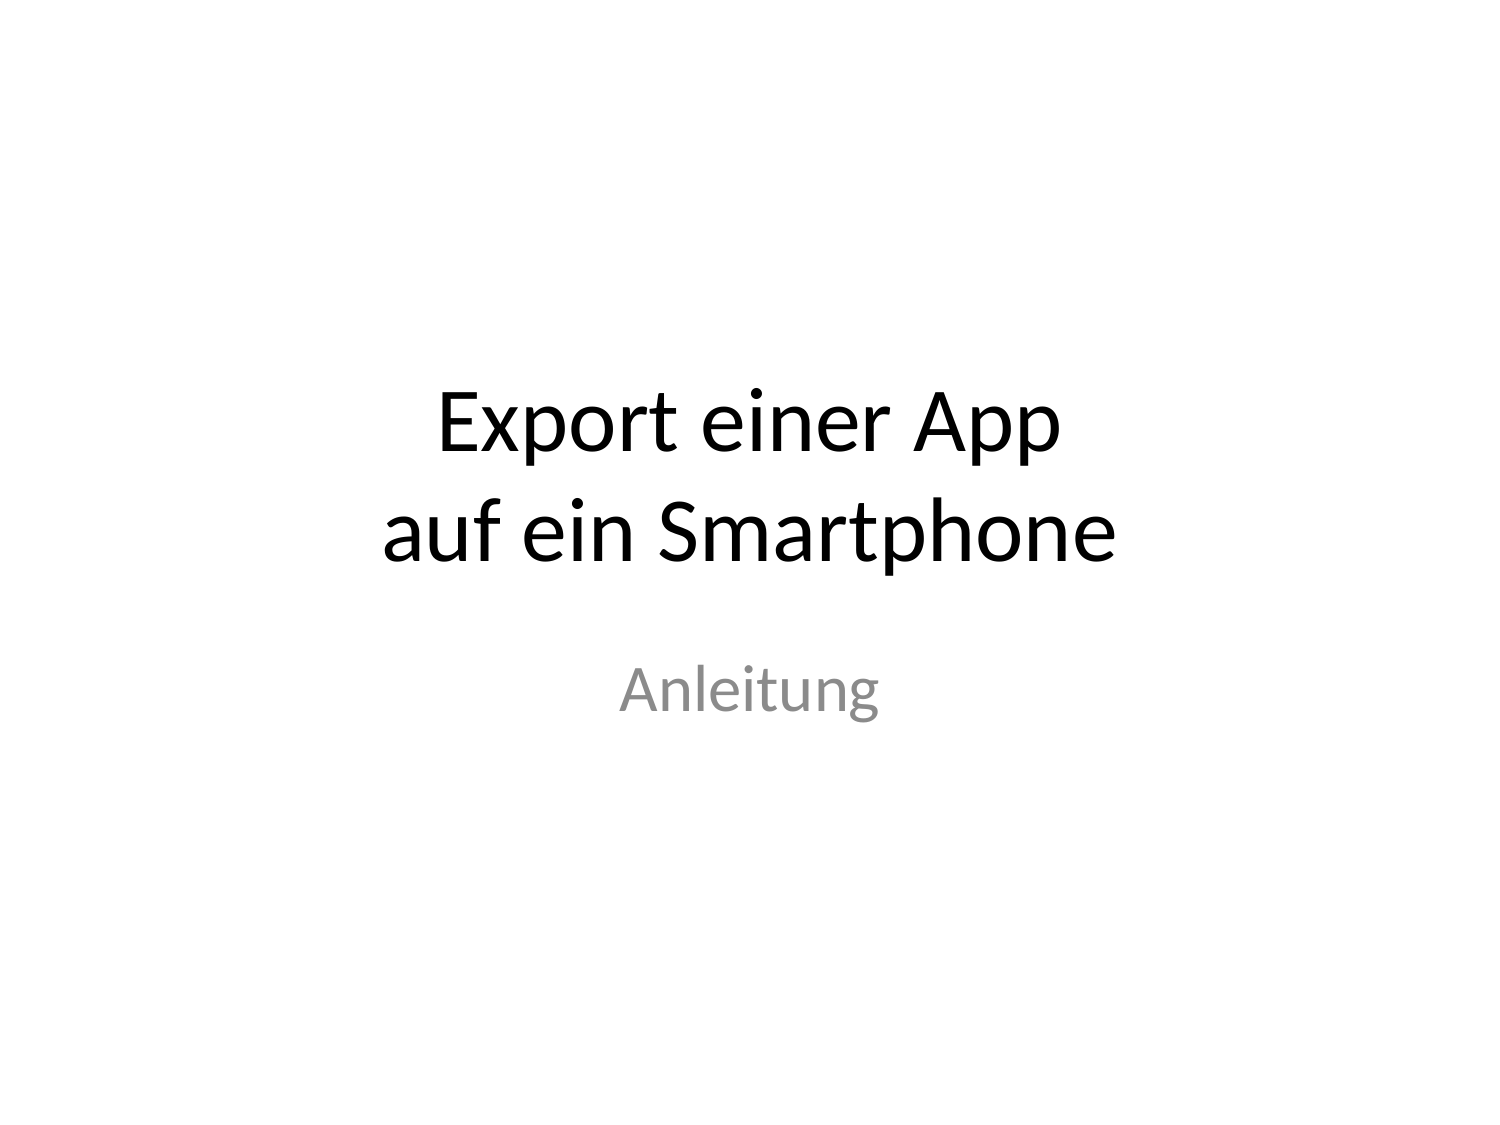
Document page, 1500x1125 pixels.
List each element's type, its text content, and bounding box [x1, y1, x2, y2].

subtitle Anleitung [225, 637, 1275, 925]
title Export einer App auf ein Smartphone [112, 349, 1388, 591]
